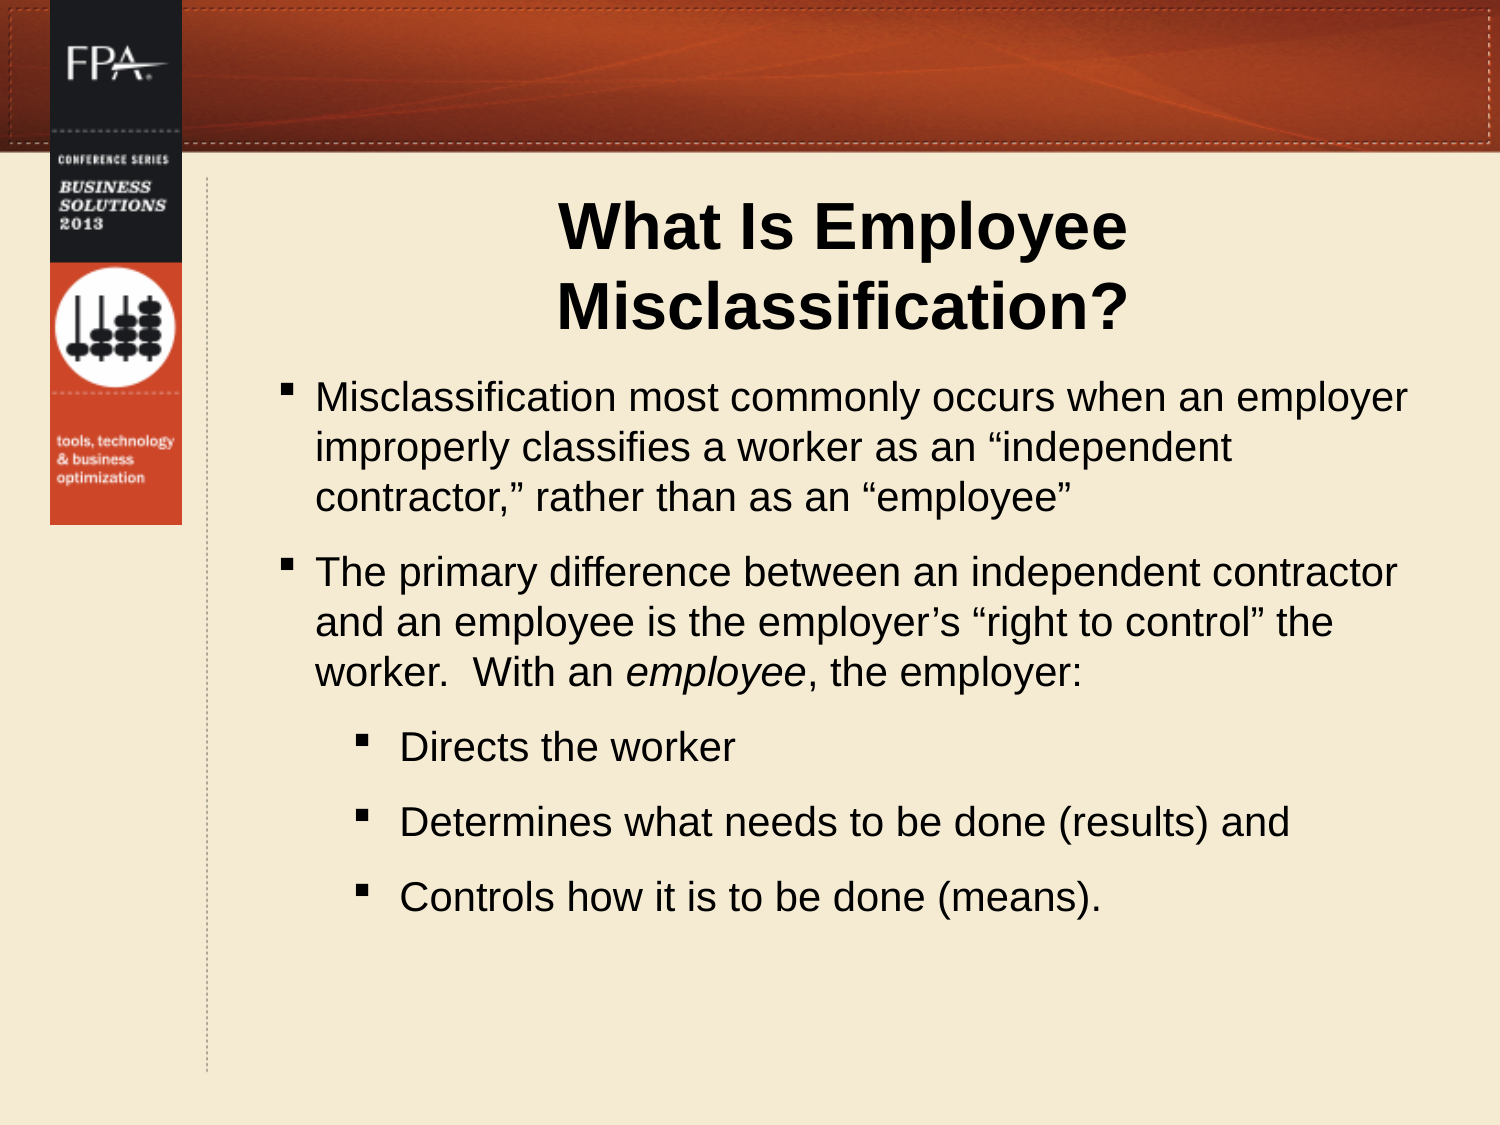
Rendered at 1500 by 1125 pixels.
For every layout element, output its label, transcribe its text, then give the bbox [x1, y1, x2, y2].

list Misclassification most commonly occurs when an employer improperly classifies a worker as an “independent contractor,” rather than as an “employee” The primary difference between an independent contractor and an employee is the employer’s “right to control” the worker. With an employee, the employer: Directs the worker Determines what needs to be done (results) and Controls how it is to be done (means). [262, 363, 1425, 1005]
picture [0, 0, 1500, 1125]
title What Is Employee Misclassification? [262, 162, 1426, 363]
